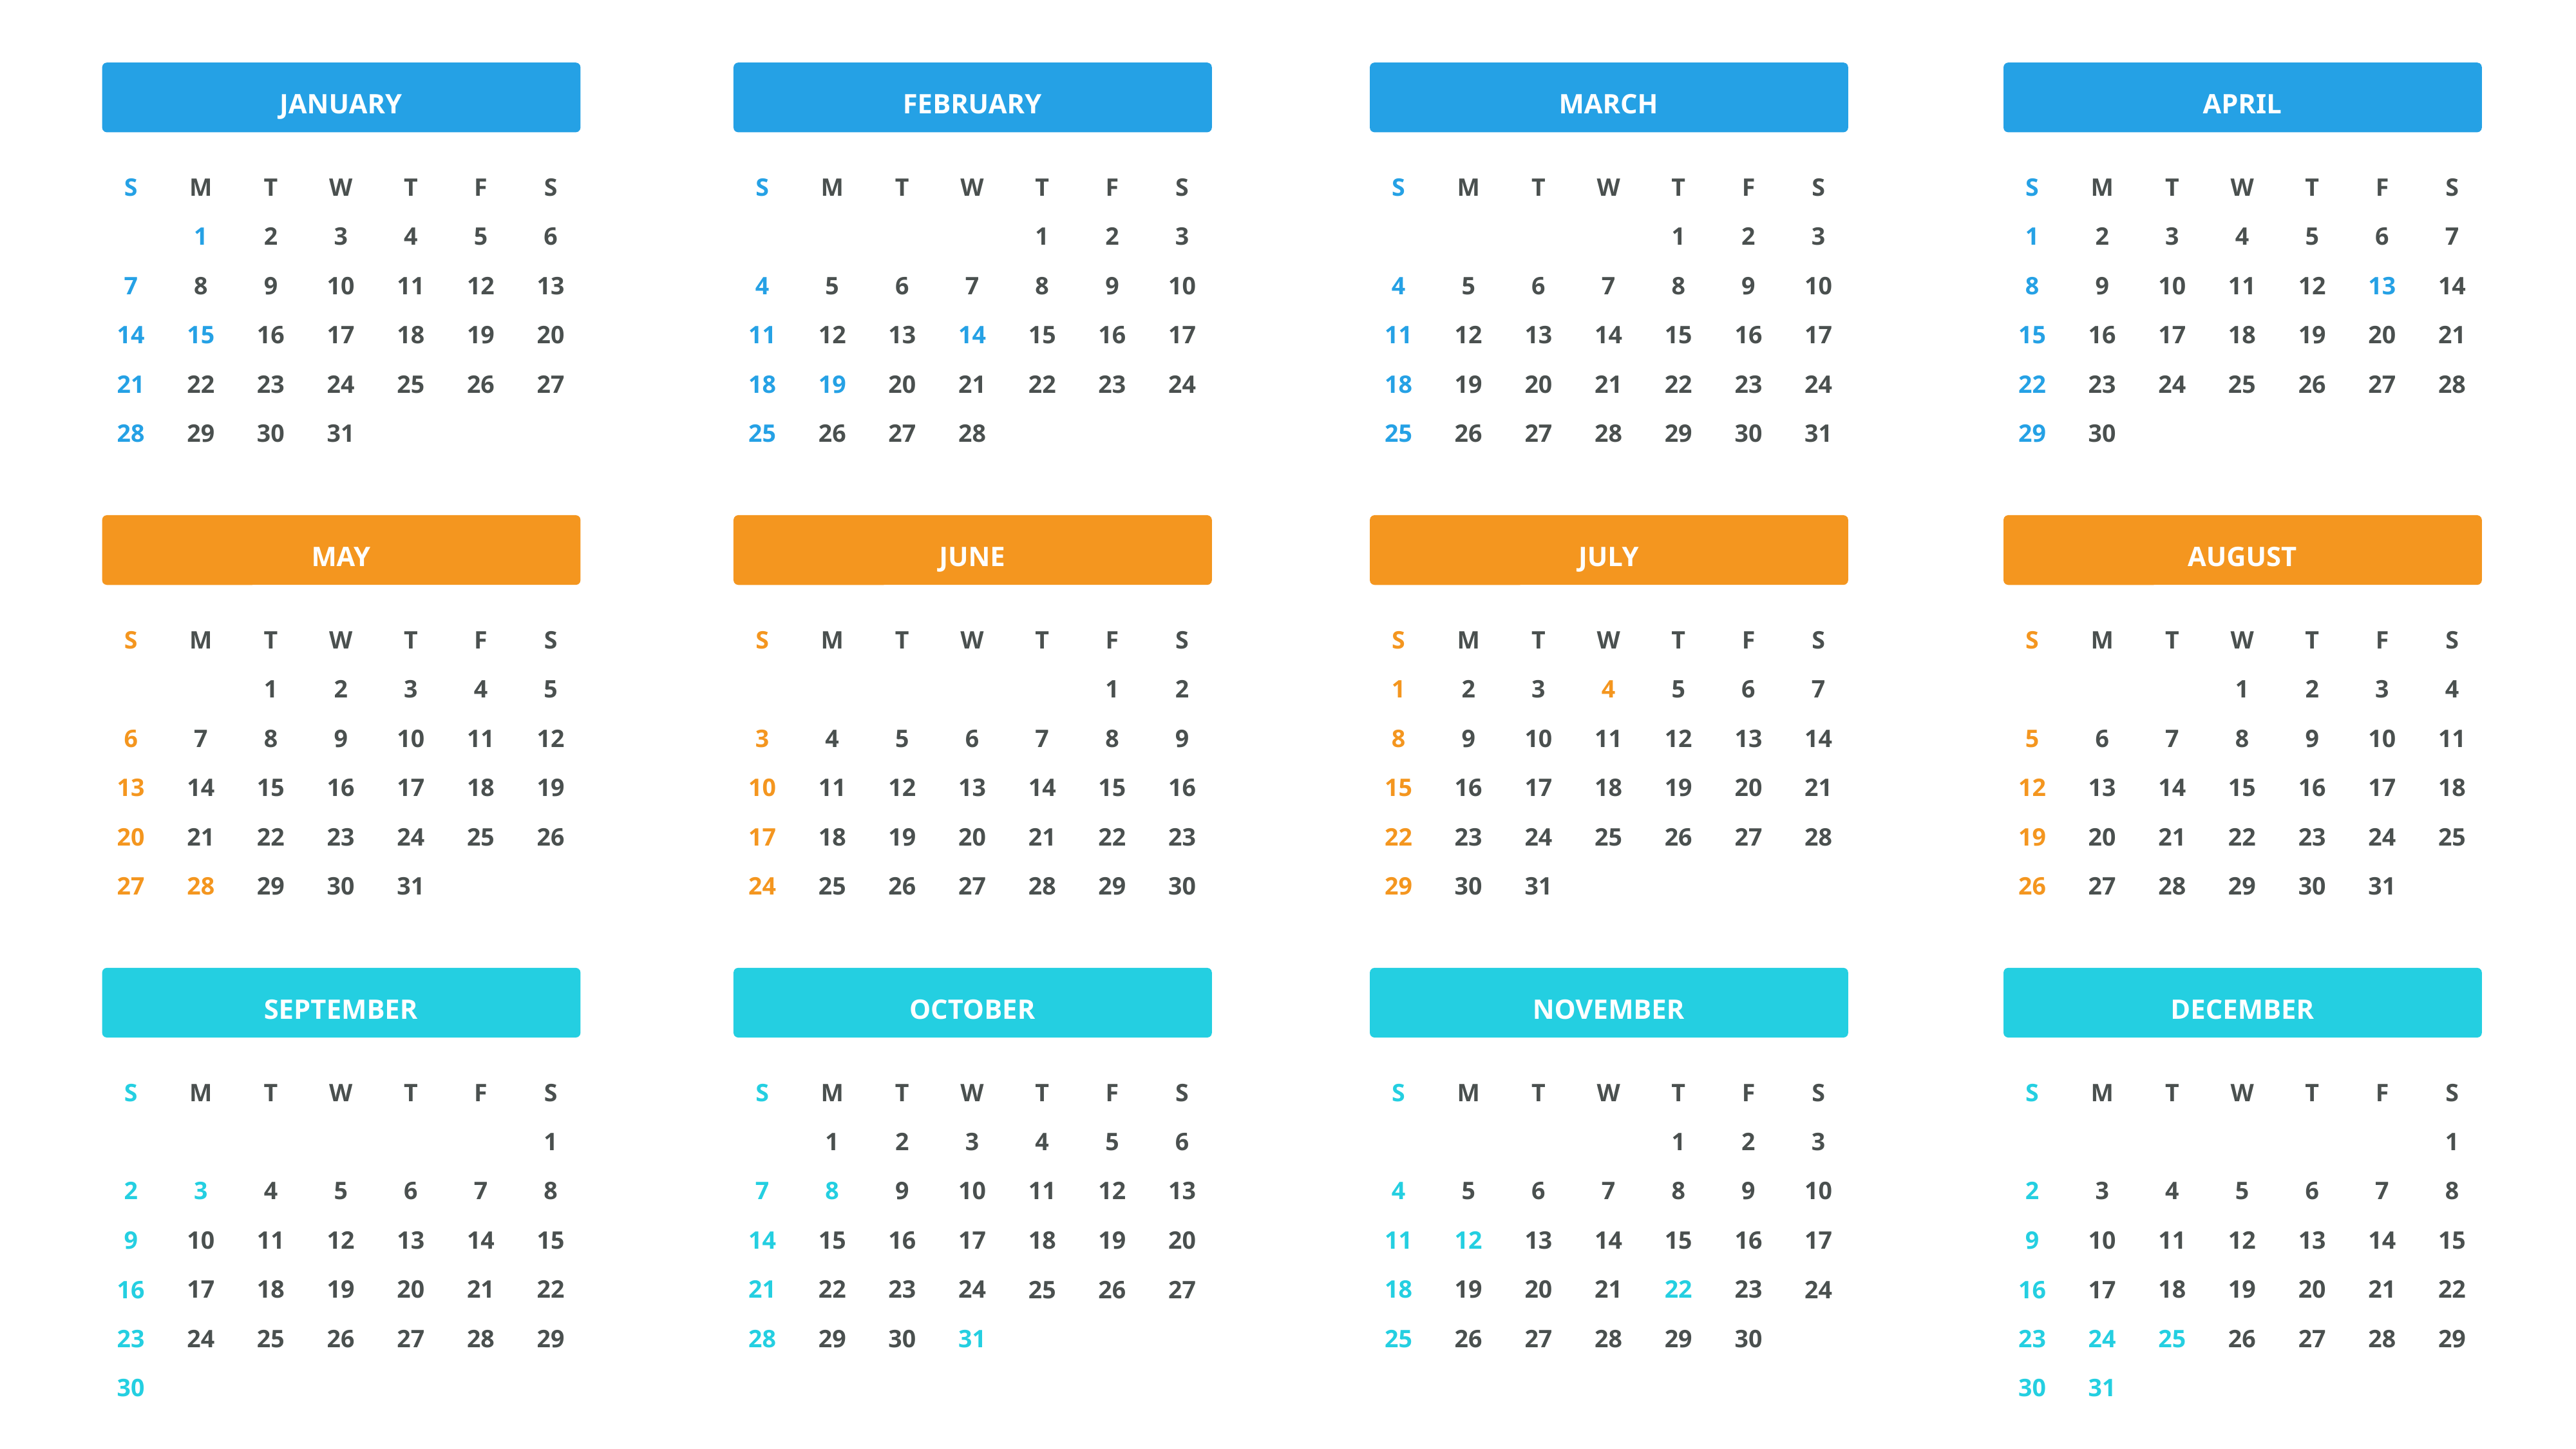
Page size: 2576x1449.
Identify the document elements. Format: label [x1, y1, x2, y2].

text_box [733, 513, 1212, 901]
text_box [1369, 60, 1848, 448]
text_box [1369, 965, 1848, 1354]
text_box [101, 513, 581, 901]
text_box [101, 965, 581, 1403]
text_box [2003, 60, 2482, 448]
text_box [2003, 513, 2482, 901]
text_box [733, 60, 1212, 448]
text_box [733, 965, 1212, 1354]
text_box [101, 60, 581, 448]
text_box [1369, 513, 1848, 901]
text_box [2003, 965, 2482, 1403]
